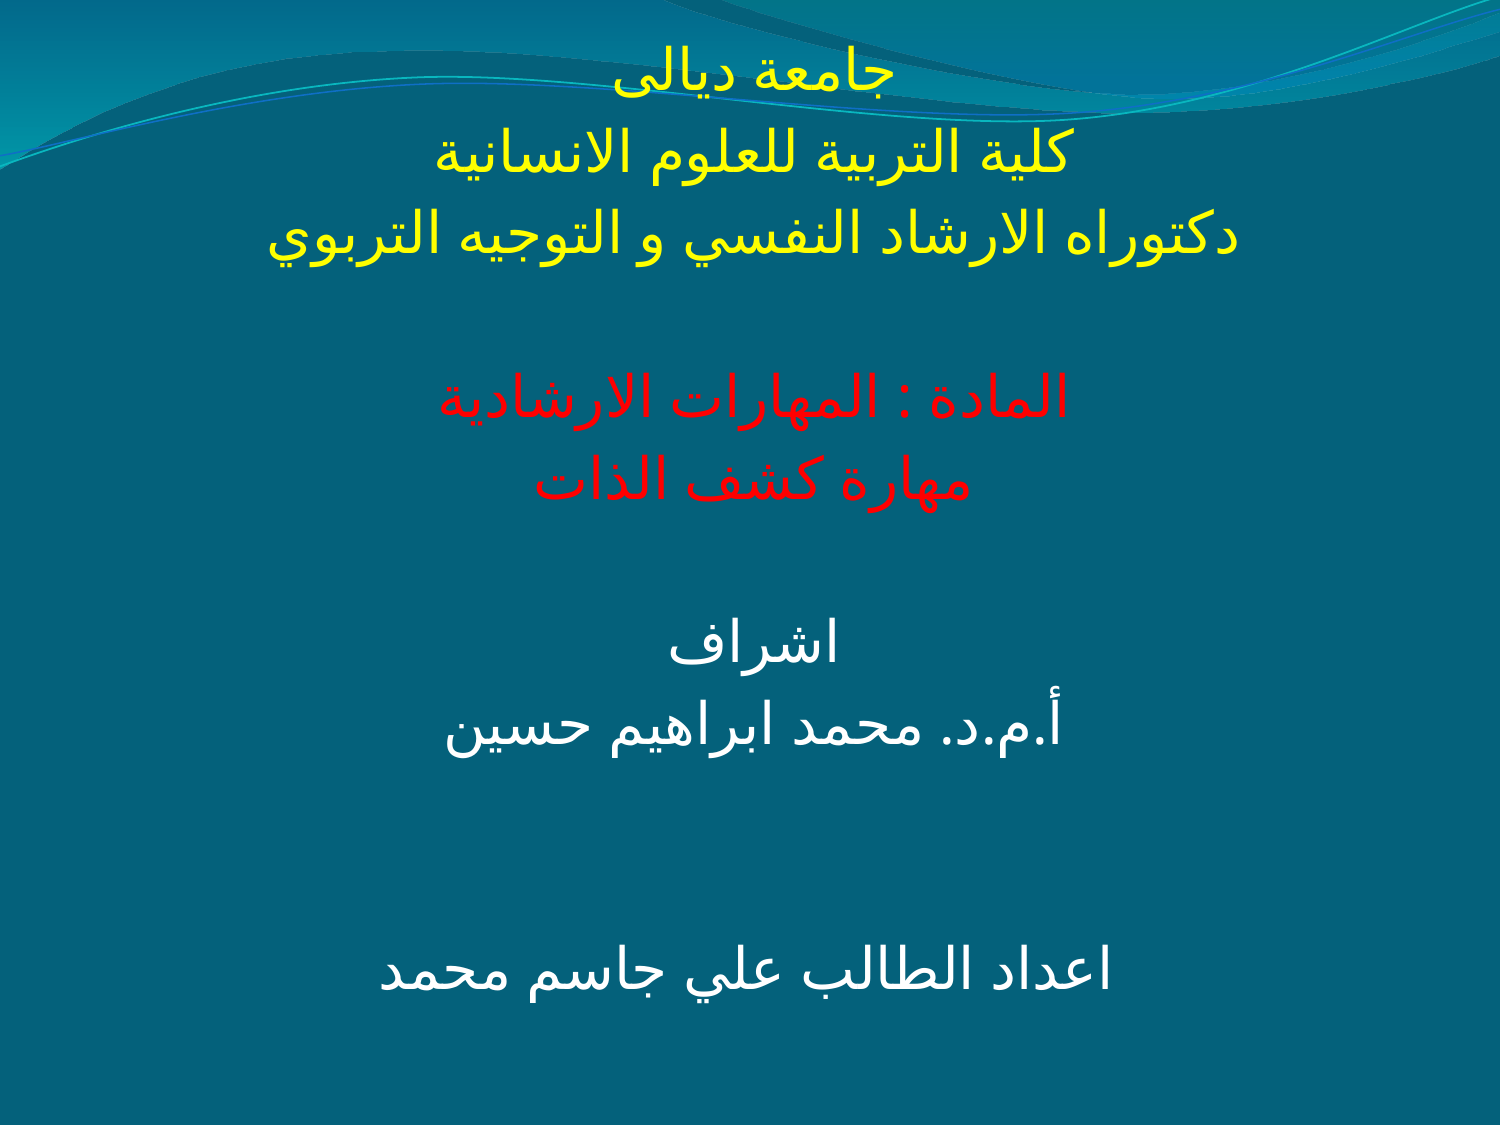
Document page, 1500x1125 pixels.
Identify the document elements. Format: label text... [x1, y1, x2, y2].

subtitle جامعة ديالى كلية التربية للعلوم الانسانية دكتوراه الارشاد النفسي و التوجيه التربوي المادة : المهارات الارشادية مهارة كشف الذات اشراف أ.م.د. محمد ابراهيم حسين اعداد الطالب علي جاسم محمد [87, 24, 1401, 1075]
